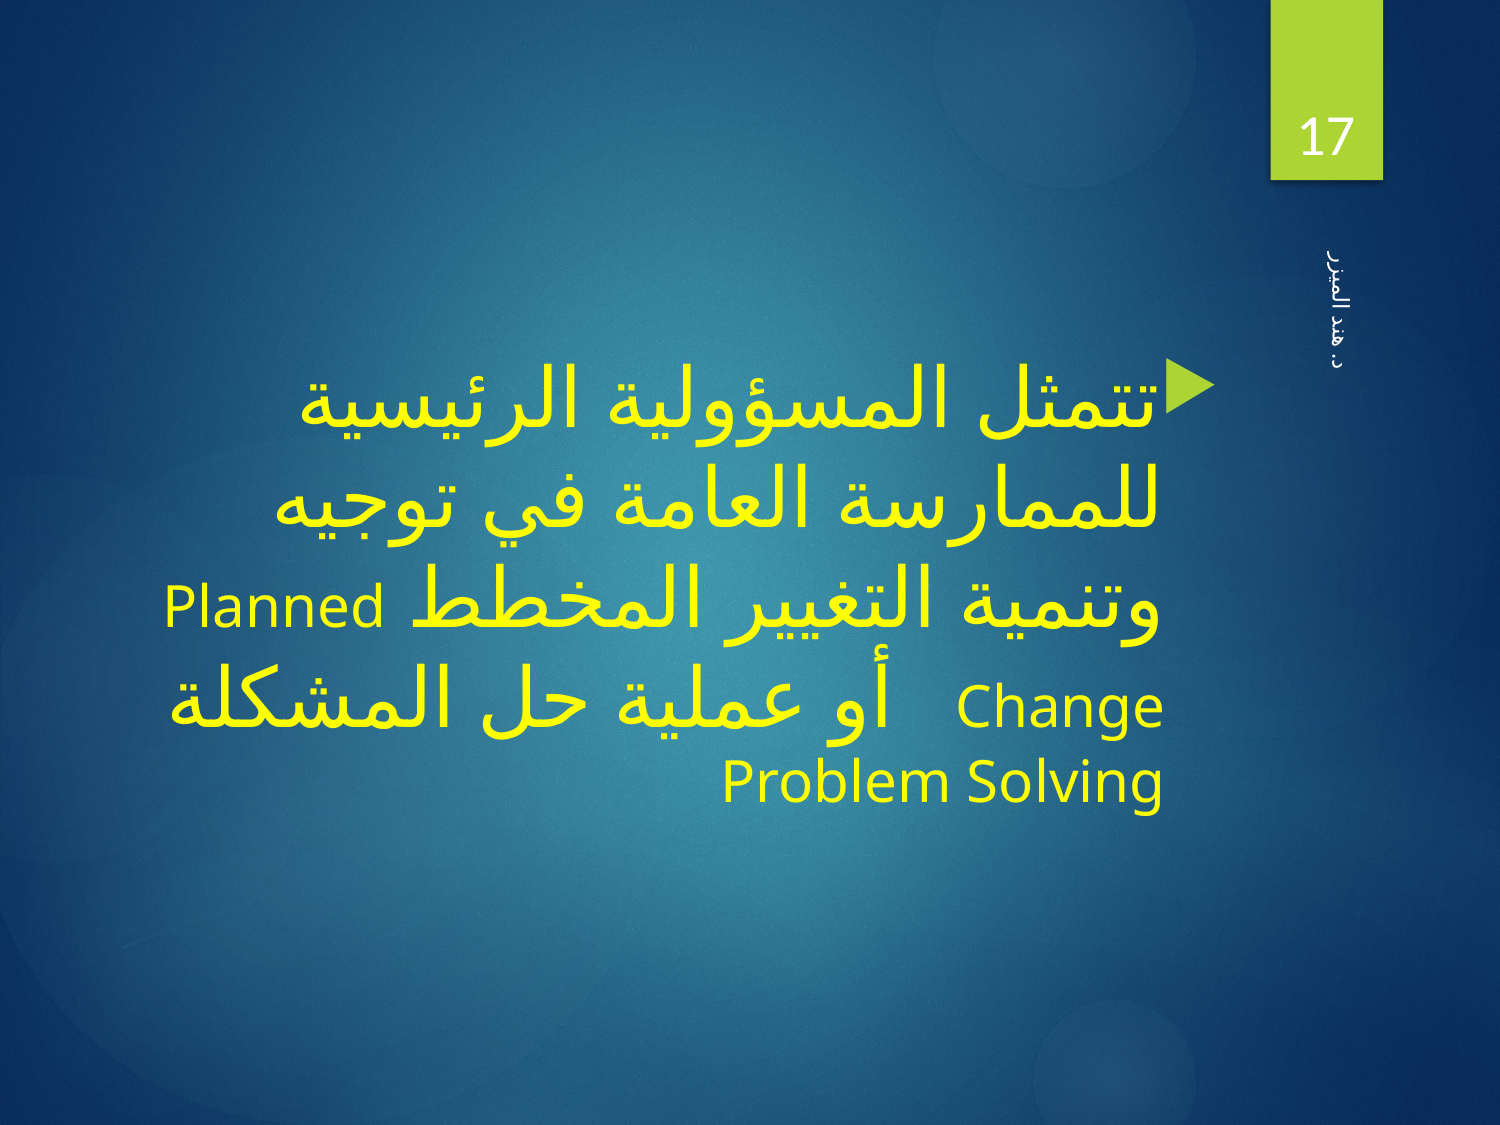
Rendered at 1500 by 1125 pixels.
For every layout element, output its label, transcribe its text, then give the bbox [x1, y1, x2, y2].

slide_number 17 [1273, 48, 1378, 175]
footer د. هند الميزر [1320, 237, 1358, 871]
list تتمثل المسؤولية الرئيسية للممارسة العامة في توجيه وتنمية التغيير المخطط Planned Change أو عملية حل المشكلة Problem Solving [135, 336, 1237, 1025]
